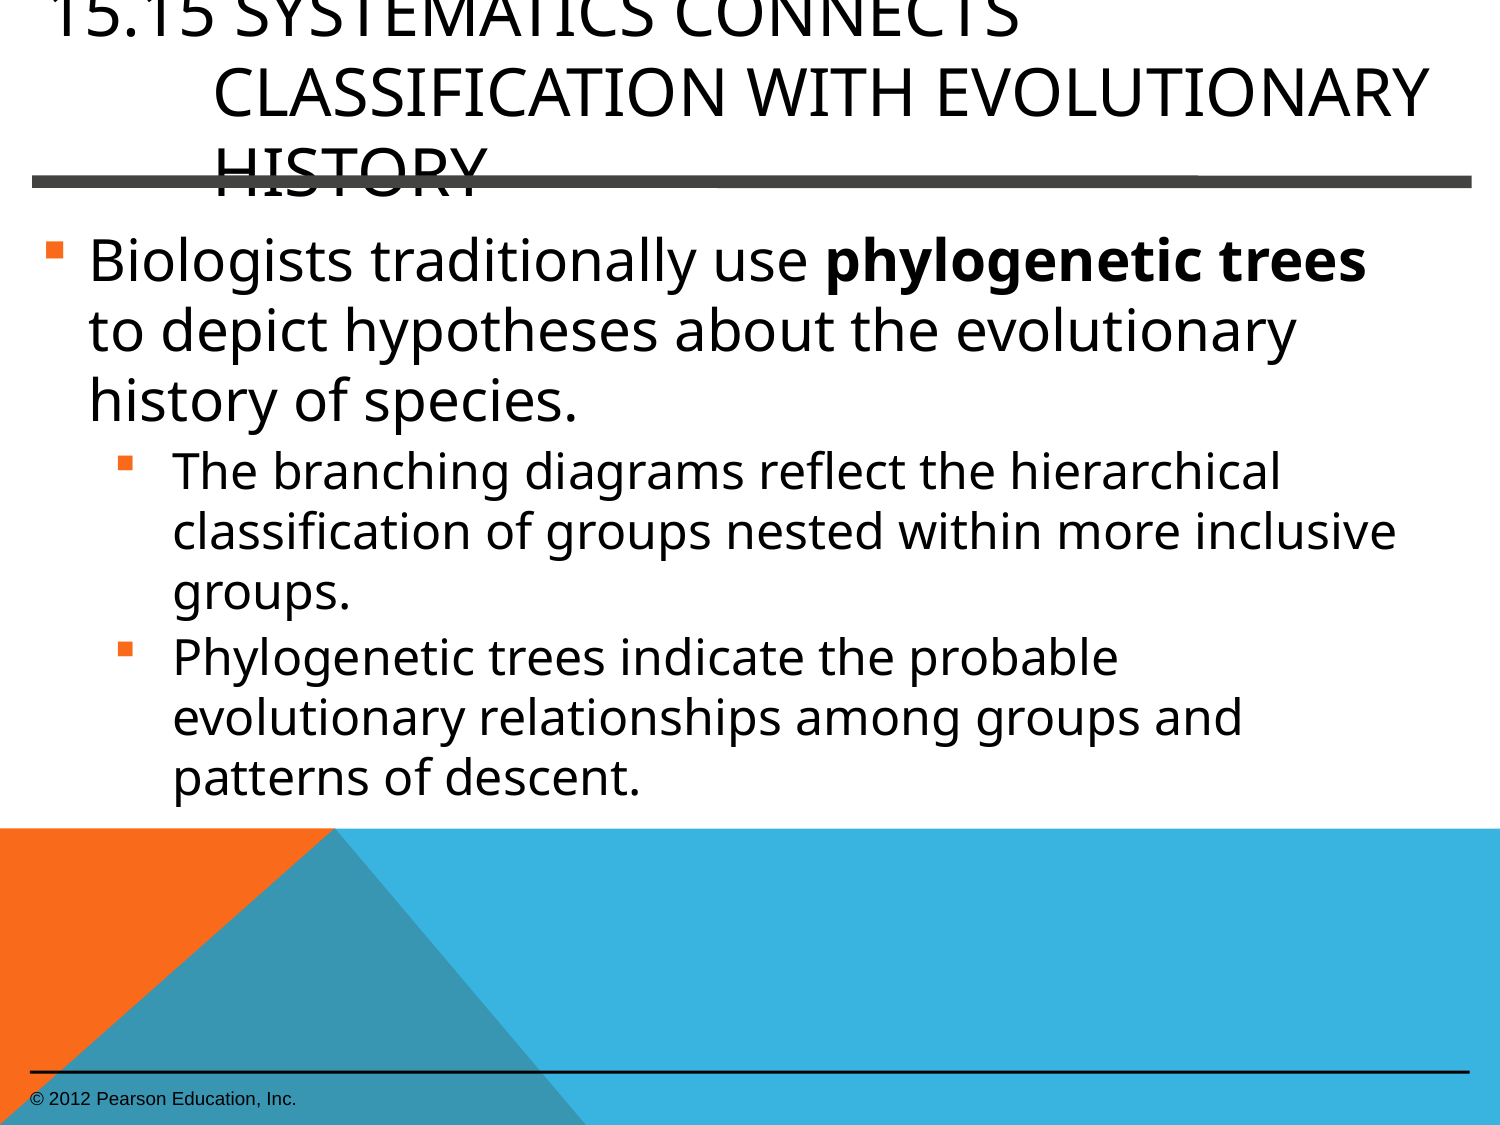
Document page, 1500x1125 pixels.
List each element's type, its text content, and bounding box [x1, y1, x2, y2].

list Biologists traditionally use phylogenetic trees to depict hypotheses about the evolutionary history of species. The branching diagrams reflect the hierarchical classification of groups nested within more inclusive groups. Phylogenetic trees indicate the probable evolutionary relationships among groups and patterns of descent. [26, 215, 1427, 1080]
text_box © 2012 Pearson Education, Inc. [29, 1086, 1470, 1110]
title 15.15 Systematics connects classification with evolutionary history [31, 0, 1472, 218]
